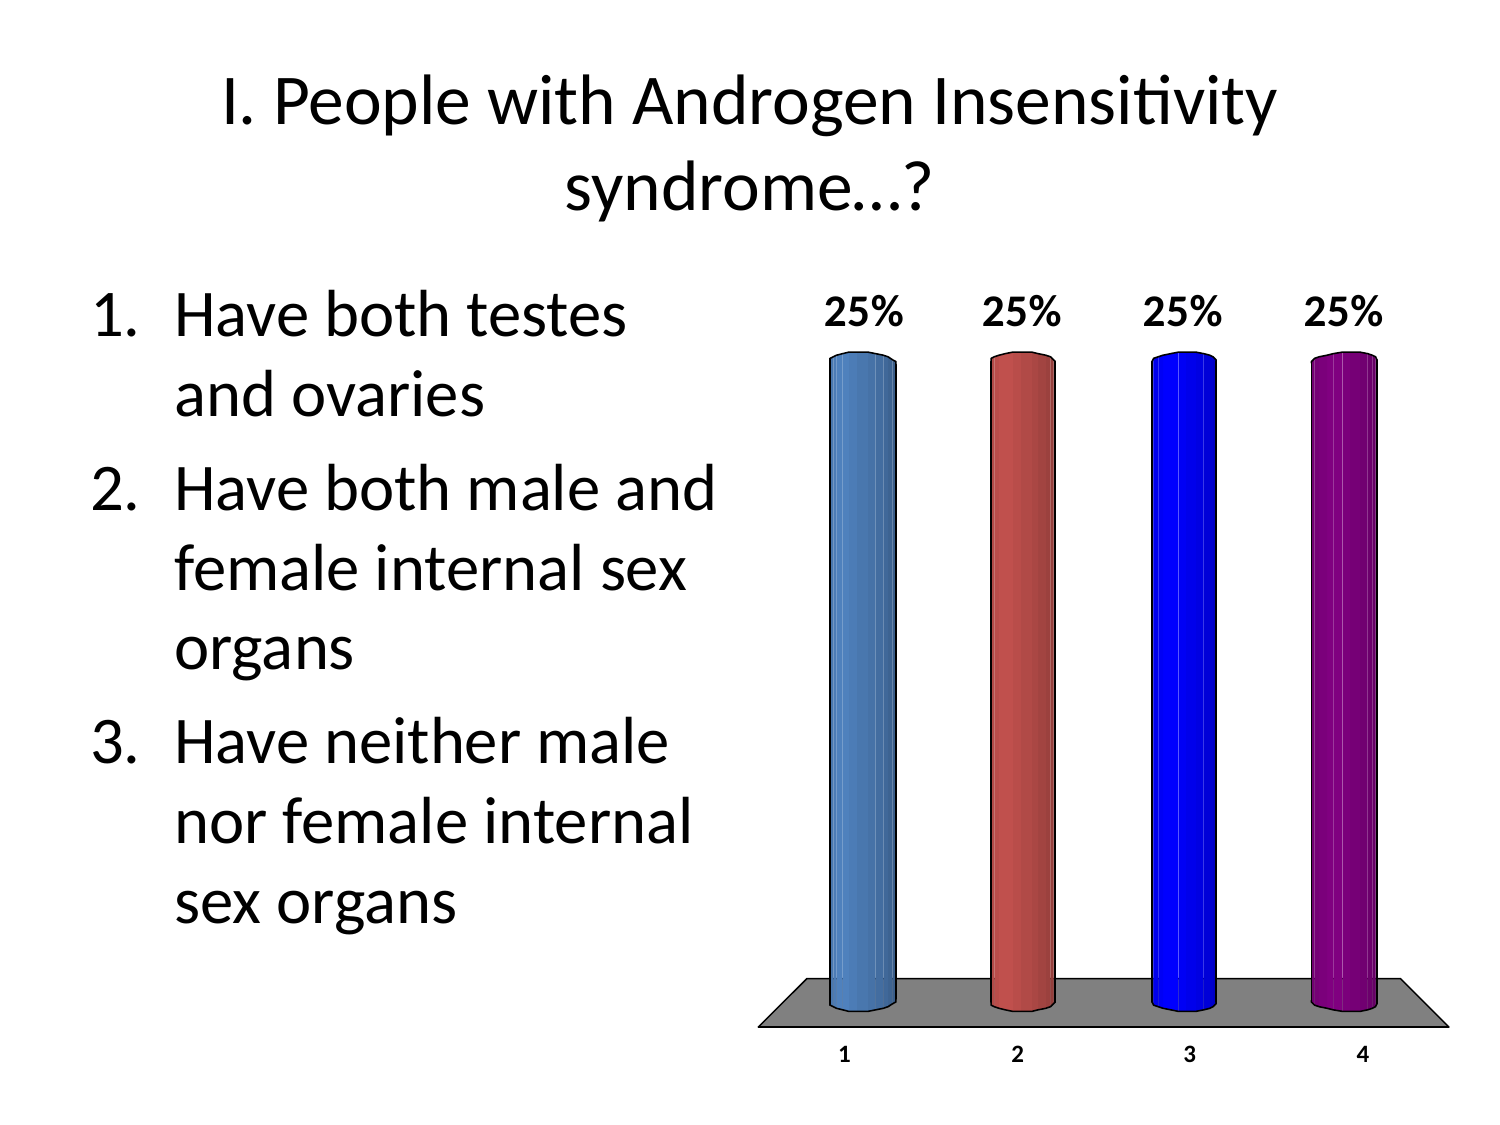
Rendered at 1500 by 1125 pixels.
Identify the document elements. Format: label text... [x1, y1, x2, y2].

list Have both testes and ovaries Have both male and female internal sex organs Have neither male nor female internal sex organs [75, 262, 750, 1005]
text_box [739, 270, 1490, 1115]
title I. People with Androgen Insensitivity syndrome…? [75, 45, 1425, 233]
